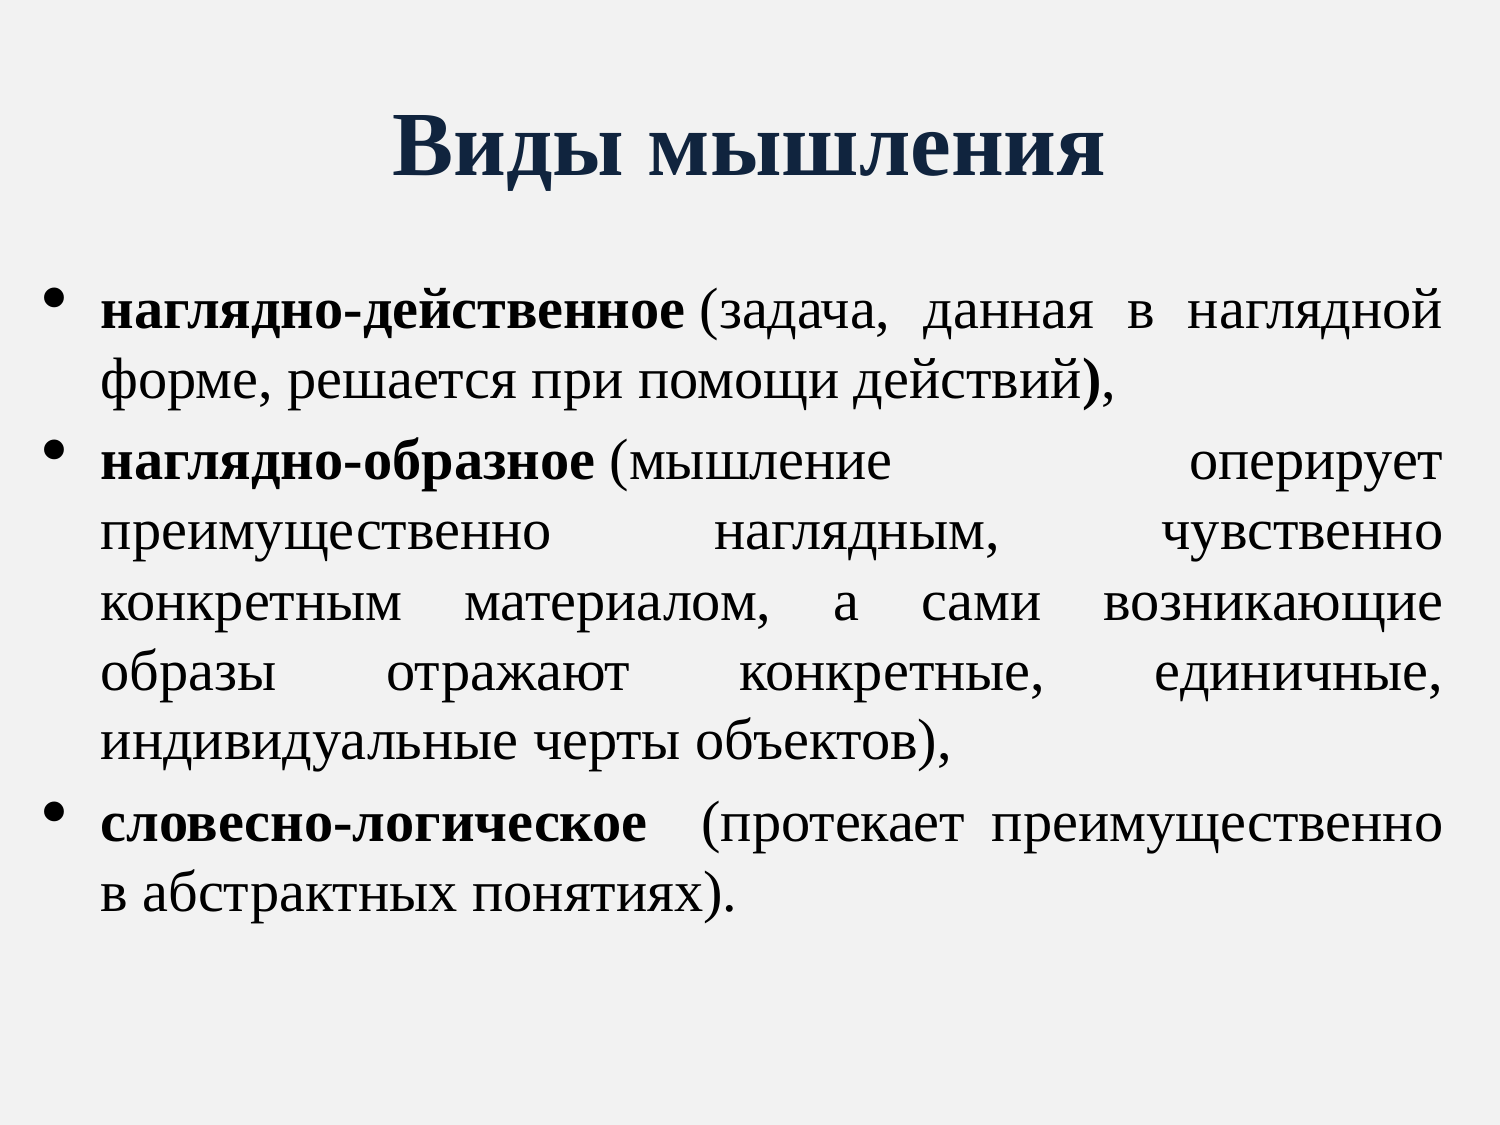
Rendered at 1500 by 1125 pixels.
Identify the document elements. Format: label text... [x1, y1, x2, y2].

list наглядно-действенное (задача, данная в наглядной форме, решается при помощи действий), наглядно-образное (мышление оперирует преимущественно наглядным, чувственно конкретным материалом, а сами возникающие образы отражают конкретные, единичные, индивидуальные черты объектов), словесно-логическое (протекает преимущественно в абстрактных понятиях). [29, 262, 1459, 1005]
title Виды мышления [75, 45, 1425, 233]
